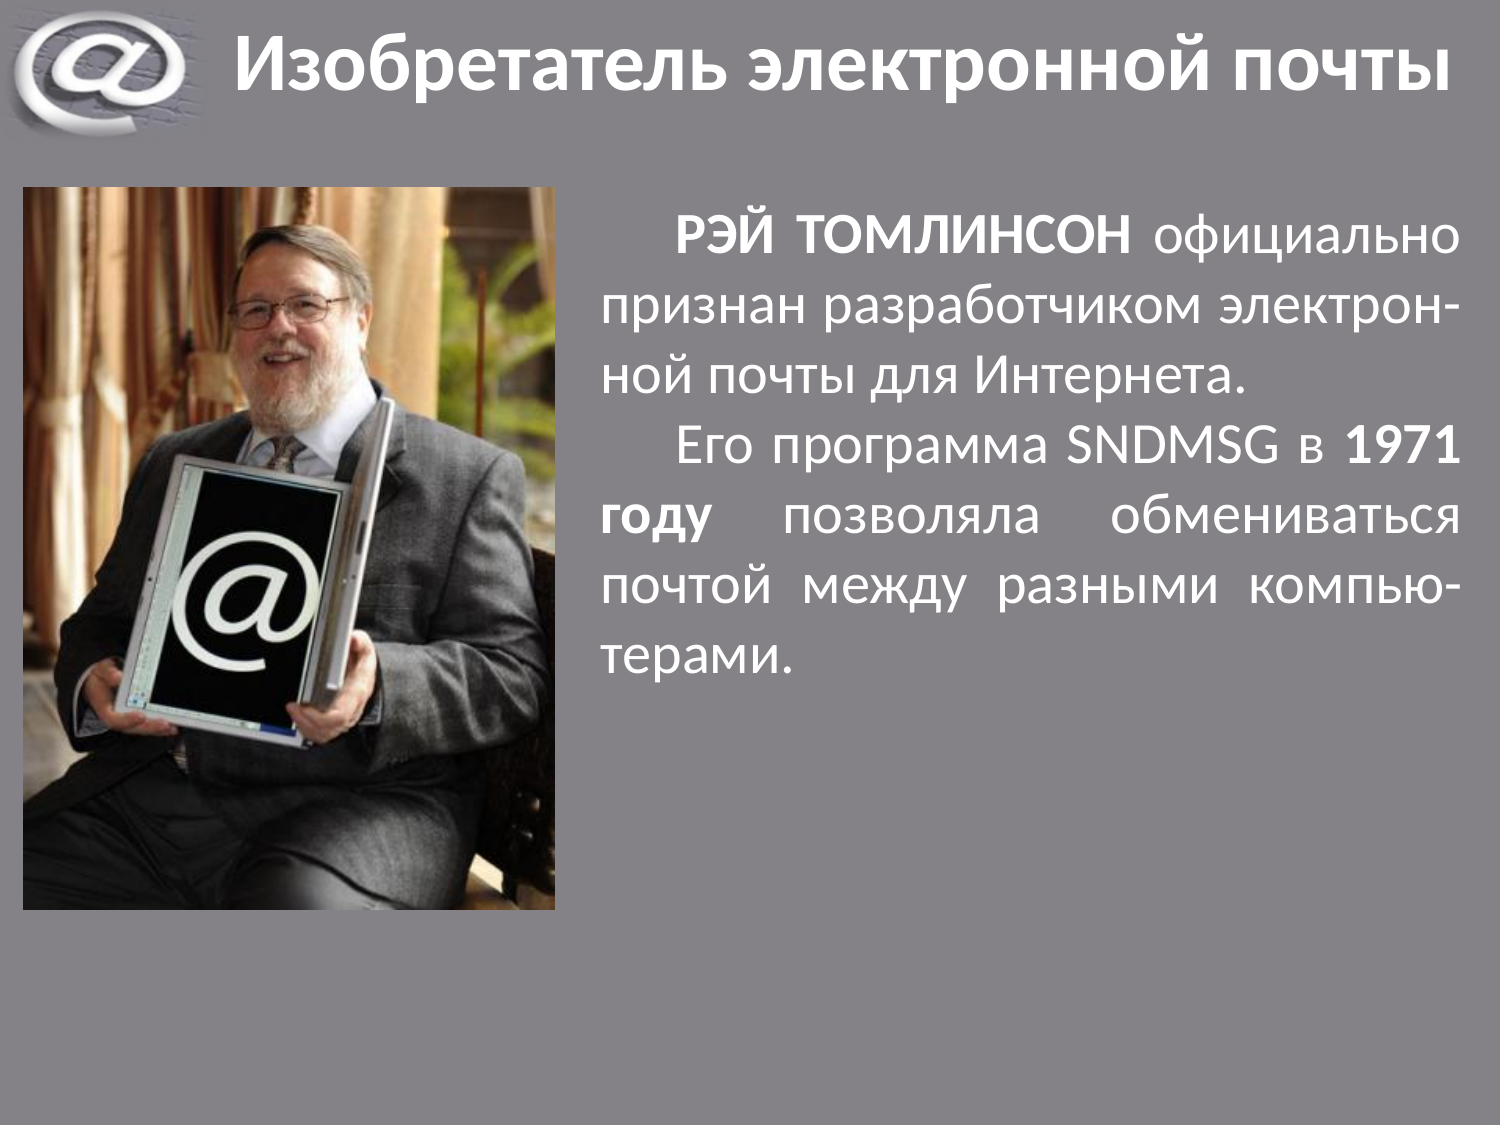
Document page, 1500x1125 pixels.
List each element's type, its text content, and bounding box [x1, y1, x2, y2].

picture [0, 0, 212, 144]
picture [23, 187, 555, 910]
text_box Рэй Томлинсон официально признан разработчиком электрон-ной почты для Интернета. Его программа SNDMSG в 1971 году позволяла обмениваться почтой между разными компью-терами. [585, 187, 1477, 693]
text_box Изобретатель электронной почты [212, 0, 1500, 115]
